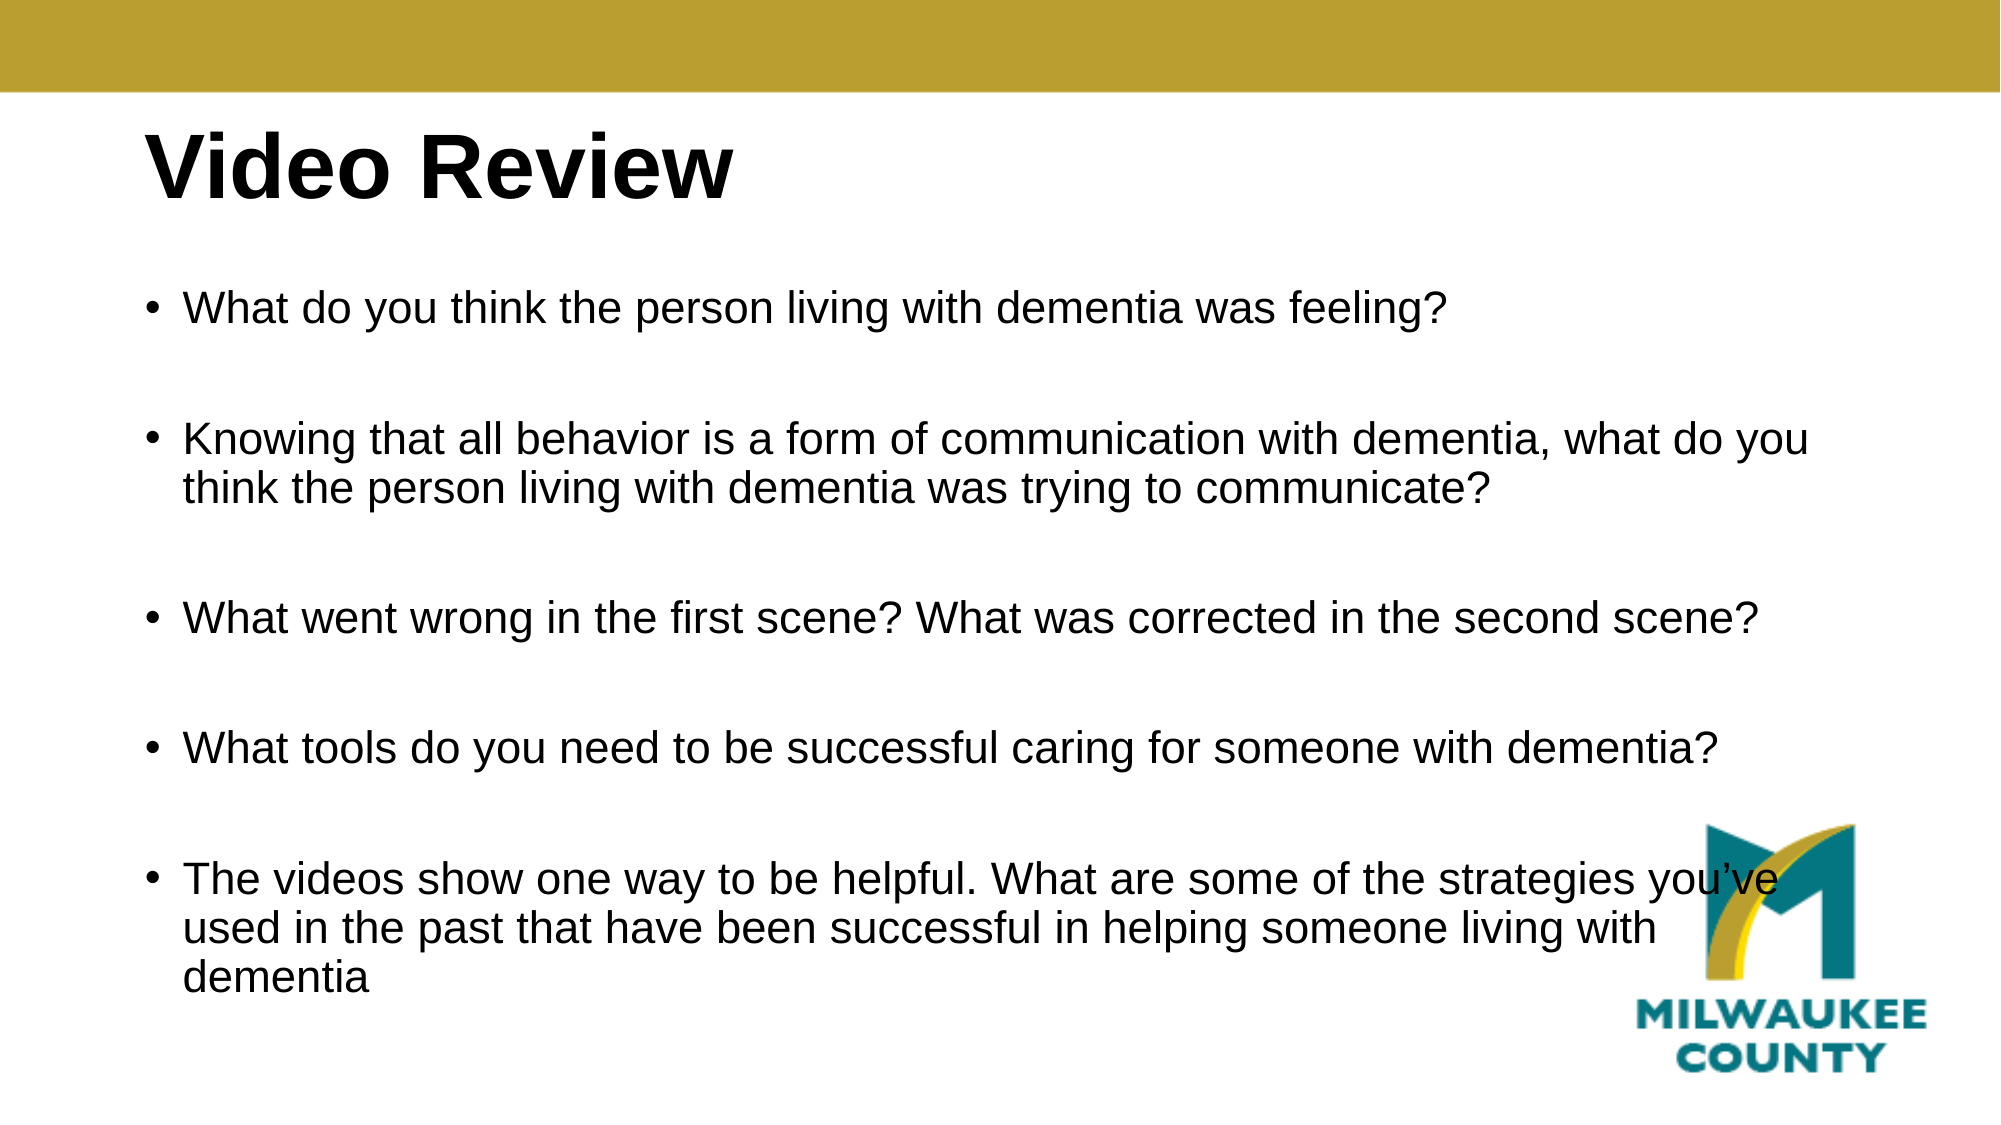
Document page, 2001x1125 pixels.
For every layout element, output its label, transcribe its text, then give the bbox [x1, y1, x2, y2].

picture [0, 0, 2000, 1125]
list What do you think the person living with dementia was feeling? Knowing that all behavior is a form of communication with dementia, what do you think the person living with dementia was trying to communicate? What went wrong in the first scene? What was corrected in the second scene? What tools do you need to be successful caring for someone with dementia? The videos show one way to be helpful. What are some of the strategies you’ve used in the past that have been successful in helping someone living with dementia [136, 276, 1863, 1014]
title Video Review [136, 59, 1863, 276]
